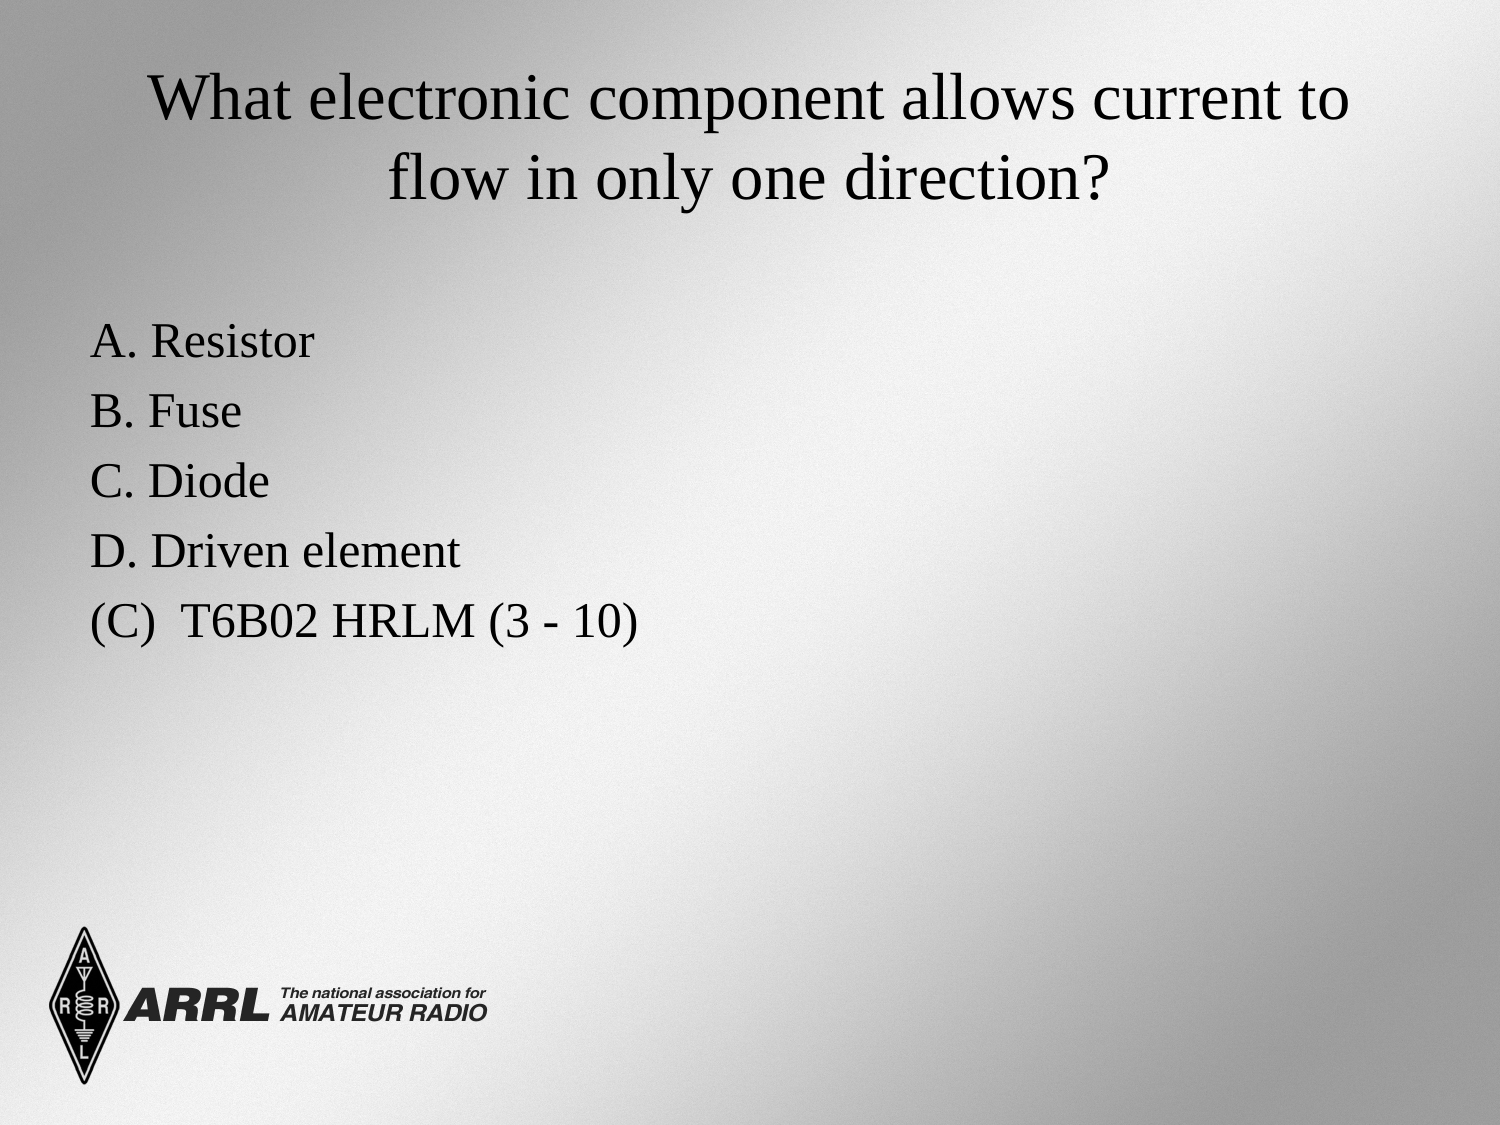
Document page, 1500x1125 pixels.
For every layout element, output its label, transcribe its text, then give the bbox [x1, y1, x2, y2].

picture [0, 0, 1500, 1125]
list A. Resistor B. Fuse C. Diode D. Driven element (C) T6B02 HRLM (3 - 10) [75, 299, 1425, 1005]
title What electronic component allows current to flow in only one direction? [75, 45, 1425, 233]
